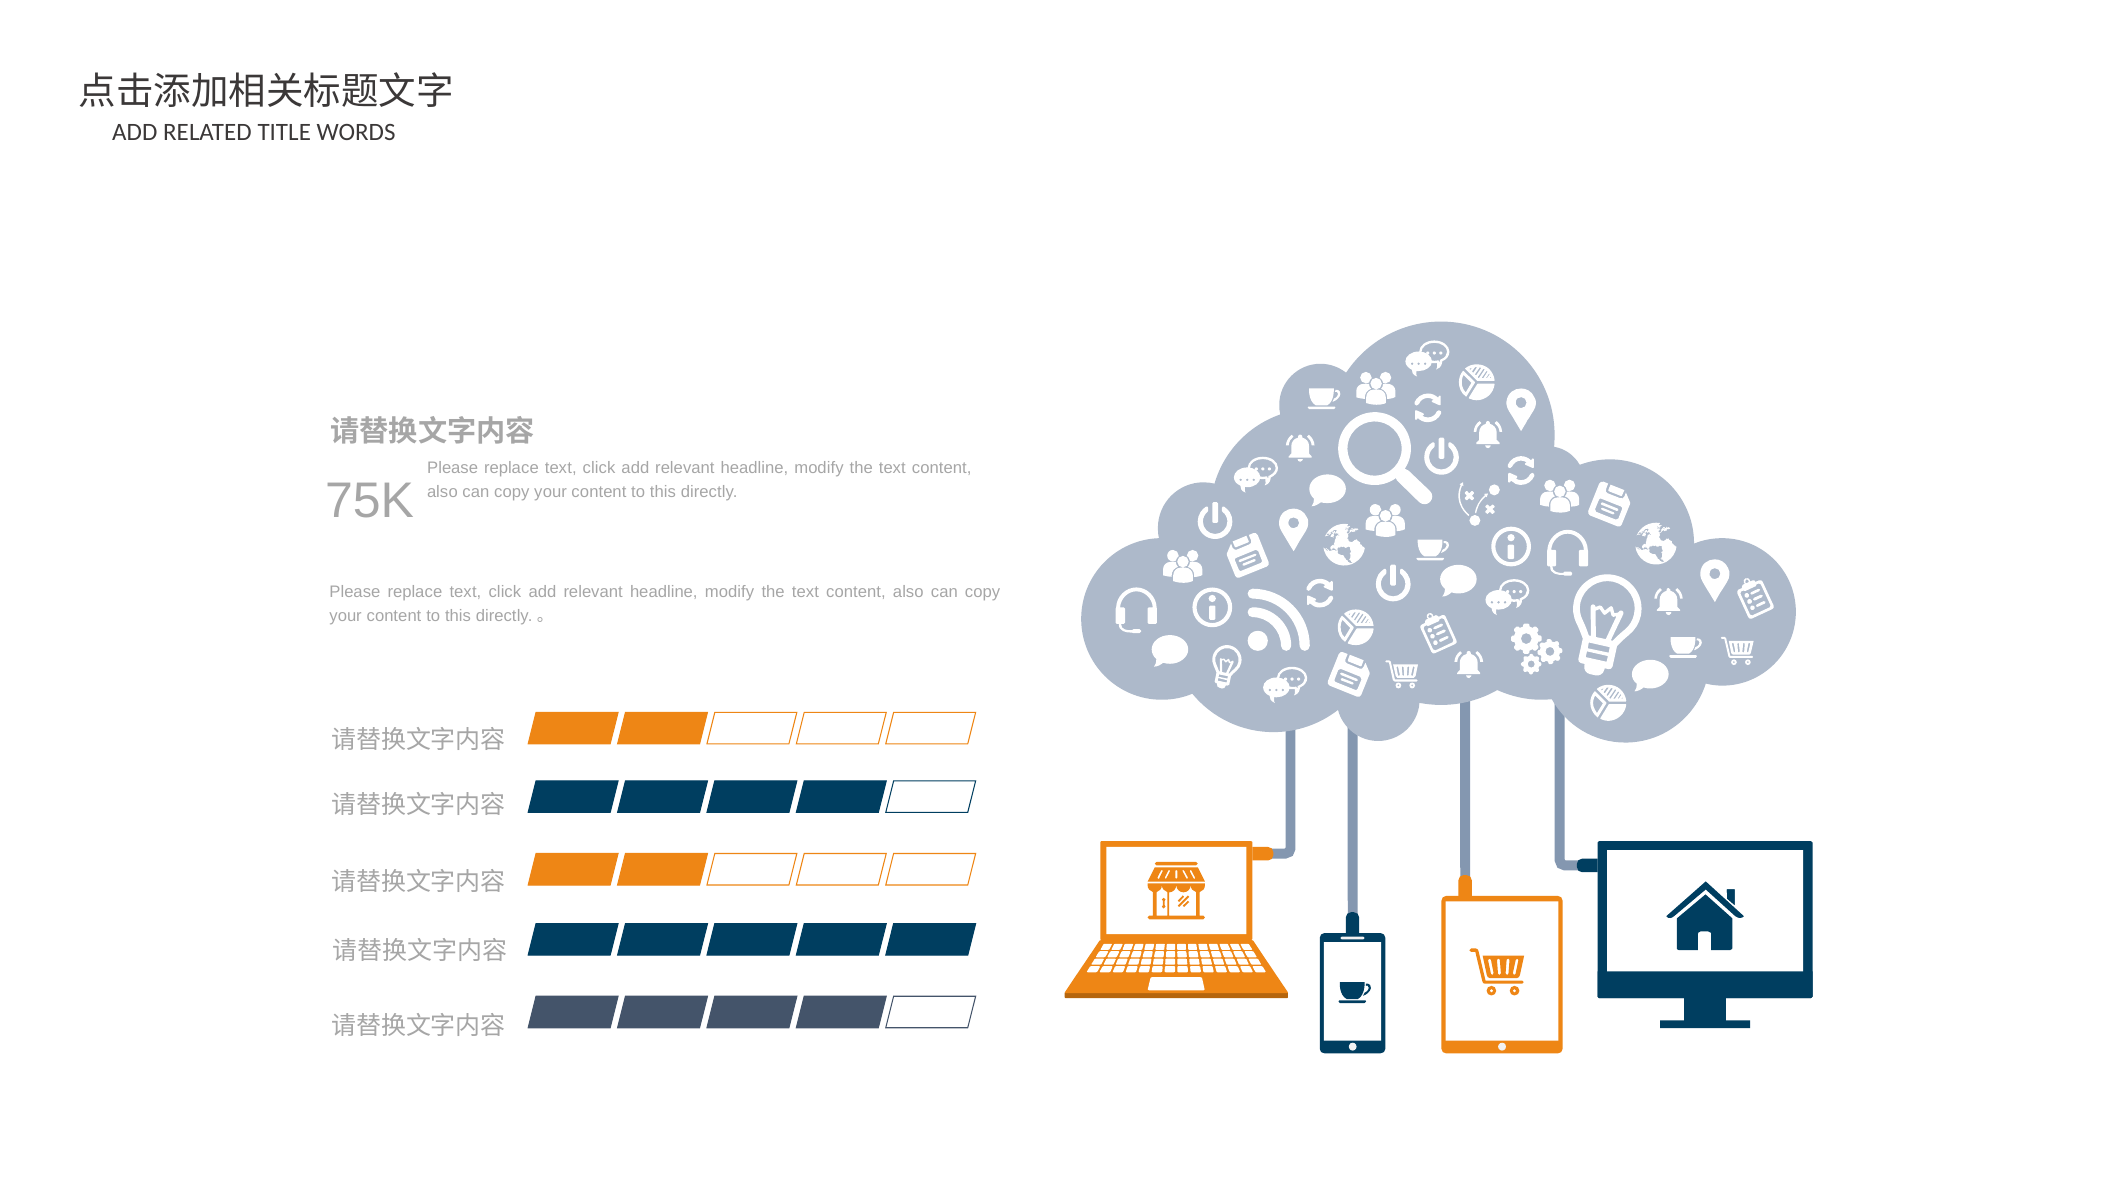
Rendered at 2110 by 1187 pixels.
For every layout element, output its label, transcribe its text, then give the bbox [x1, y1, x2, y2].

text_box Please replace text, click add relevant headline, modify the text content, also can copy your content to this directly. [412, 445, 988, 509]
text_box ADD RELATED TITLE WORDS [96, 107, 413, 154]
text_box 请替换文字内容 [315, 851, 529, 903]
text_box 75K [310, 448, 429, 535]
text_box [528, 780, 976, 813]
text_box 请替换文字内容 [315, 709, 529, 761]
text_box 请替换文字内容 [315, 995, 529, 1048]
text_box 请替换文字内容 [315, 398, 564, 448]
text_box 点击添加相关标题文字 [62, 59, 470, 121]
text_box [528, 853, 976, 885]
text_box 请替换文字内容 [317, 920, 531, 973]
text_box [528, 923, 976, 956]
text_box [528, 996, 976, 1028]
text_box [528, 712, 976, 744]
text_box Please replace text, click add relevant headline, modify the text content, also can copy your content to this directly.。 [314, 569, 1017, 633]
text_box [1064, 321, 1813, 1054]
text_box 请替换文字内容 [315, 774, 529, 827]
